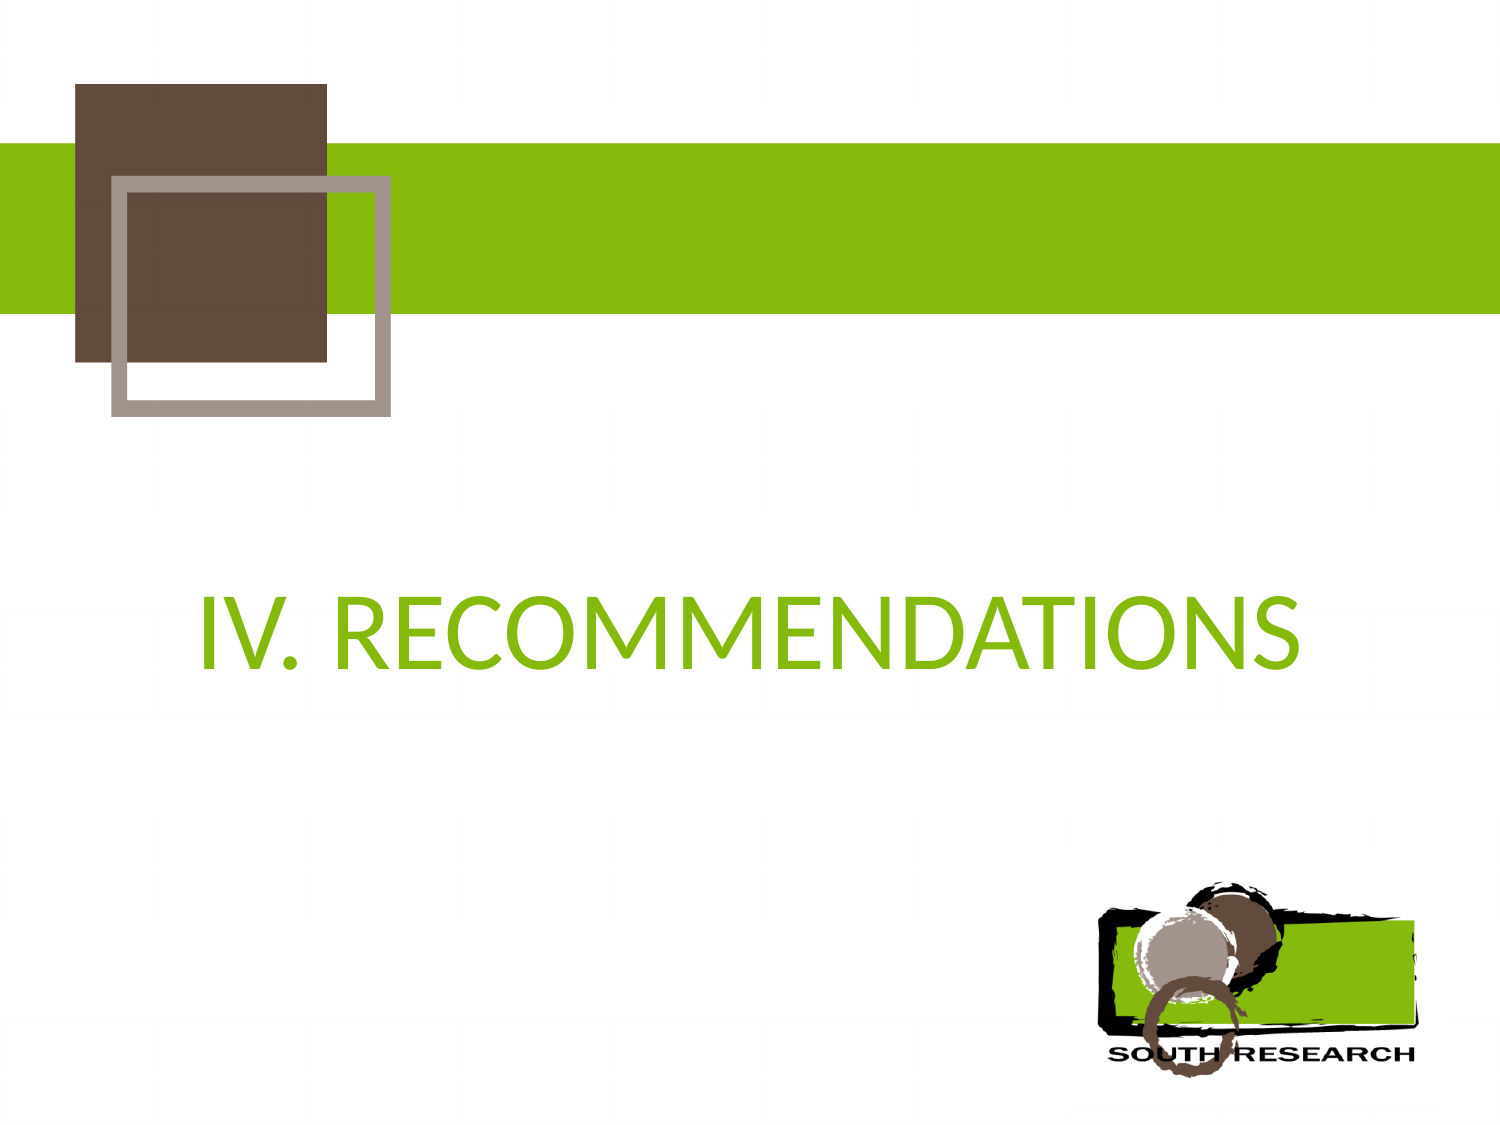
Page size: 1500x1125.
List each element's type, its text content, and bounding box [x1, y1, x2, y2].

picture [0, 0, 1500, 1125]
text_box IV. Recommendations [112, 474, 1388, 776]
